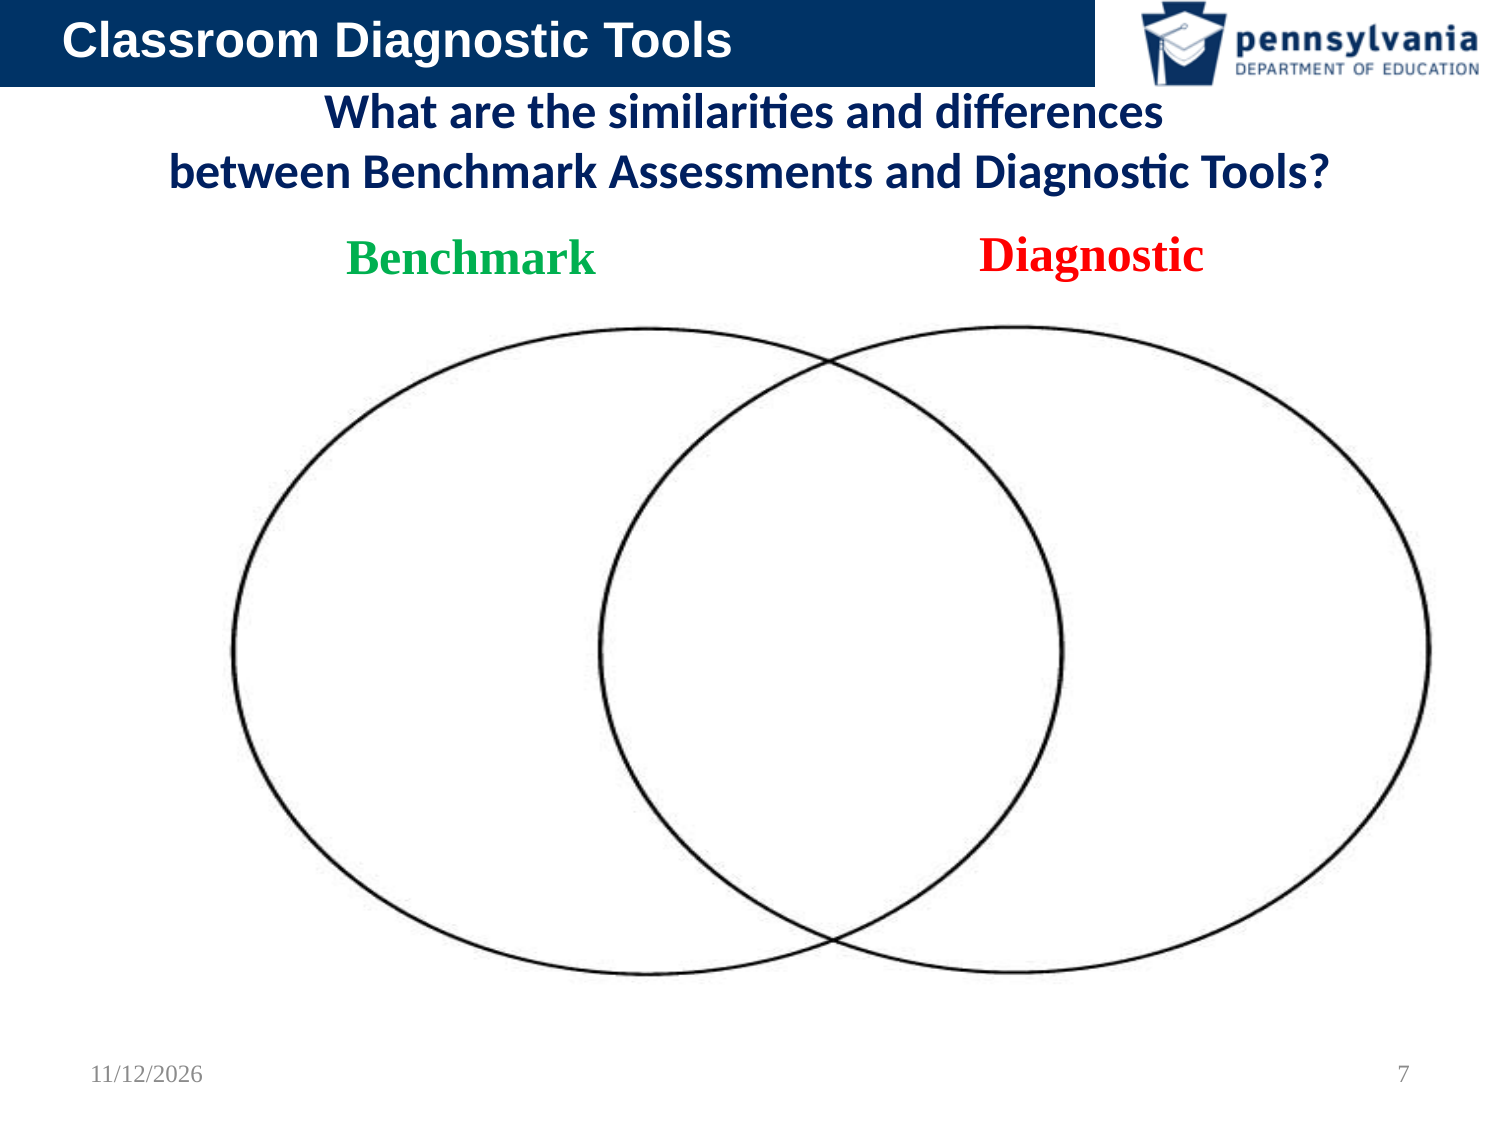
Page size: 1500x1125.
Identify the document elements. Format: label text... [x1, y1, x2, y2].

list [221, 262, 1444, 1051]
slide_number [75, 1042, 425, 1103]
picture [1134, 0, 1485, 90]
title What are the similarities and differences between Benchmark Assessments and Diagnostic Tools? [74, 44, 1426, 233]
text_box Benchmark [331, 217, 732, 260]
text_box Diagnostic [964, 214, 1235, 260]
slide_number 7 [1074, 1060, 1425, 1103]
